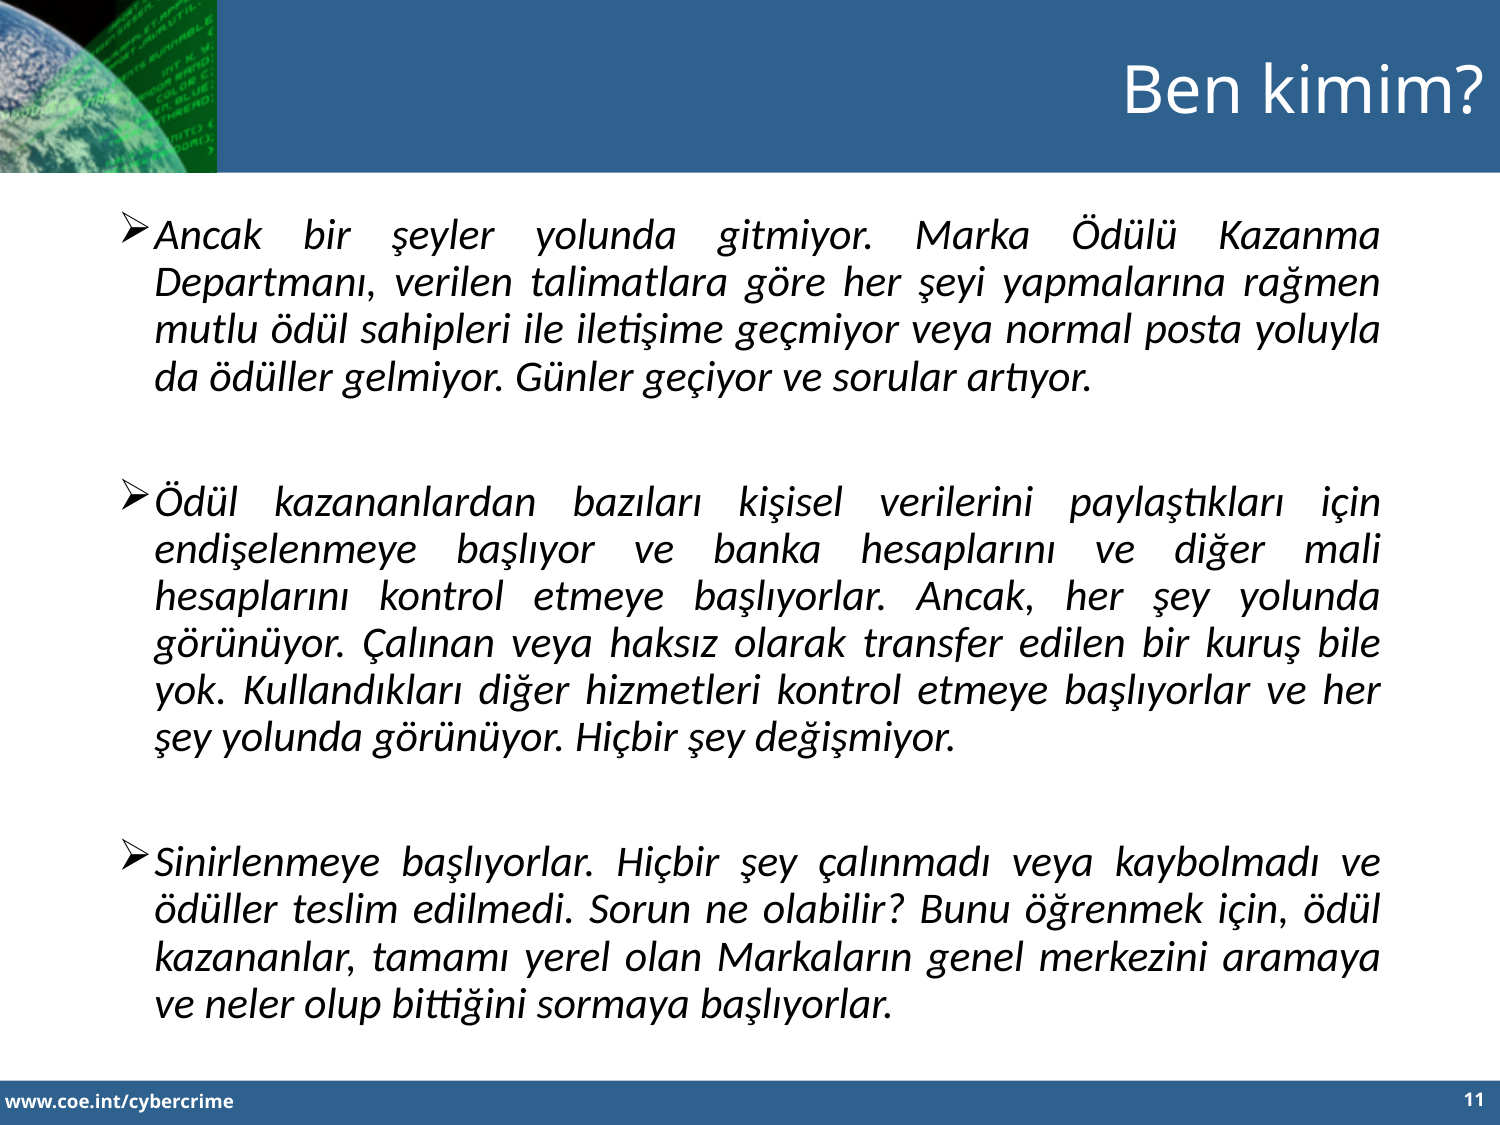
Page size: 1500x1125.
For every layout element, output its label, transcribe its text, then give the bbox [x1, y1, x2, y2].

picture [0, 1, 217, 173]
slide_number 11 [1162, 1080, 1500, 1125]
text_box Ben kimim? [373, 10, 1500, 163]
list Ancak bir şeyler yolunda gitmiyor. Marka Ödülü Kazanma Departmanı, verilen talimatlara göre her şeyi yapmalarına rağmen mutlu ödül sahipleri ile iletişime geçmiyor veya normal posta yoluyla da ödüller gelmiyor. Günler geçiyor ve sorular artıyor. Ödül kazananlardan bazıları kişisel verilerini paylaştıkları için endişelenmeye başlıyor ve banka hesaplarını ve diğer mali hesaplarını kontrol etmeye başlıyorlar. Ancak, her şey yolunda görünüyor. Çalınan veya haksız olarak transfer edilen bir kuruş bile yok. Kullandıkları diğer hizmetleri kontrol etmeye başlıyorlar ve her şey yolunda görünüyor. Hiçbir şey değişmiyor. Sinirlenmeye başlıyorlar. Hiçbir şey çalınmadı veya kaybolmadı ve ödüller teslim edilmedi. Sorun ne olabilir? Bunu öğrenmek için, ödül kazananlar, tamamı yerel olan Markaların genel merkezini aramaya ve neler olup bittiğini sormaya başlıyorlar. [103, 204, 1397, 1050]
